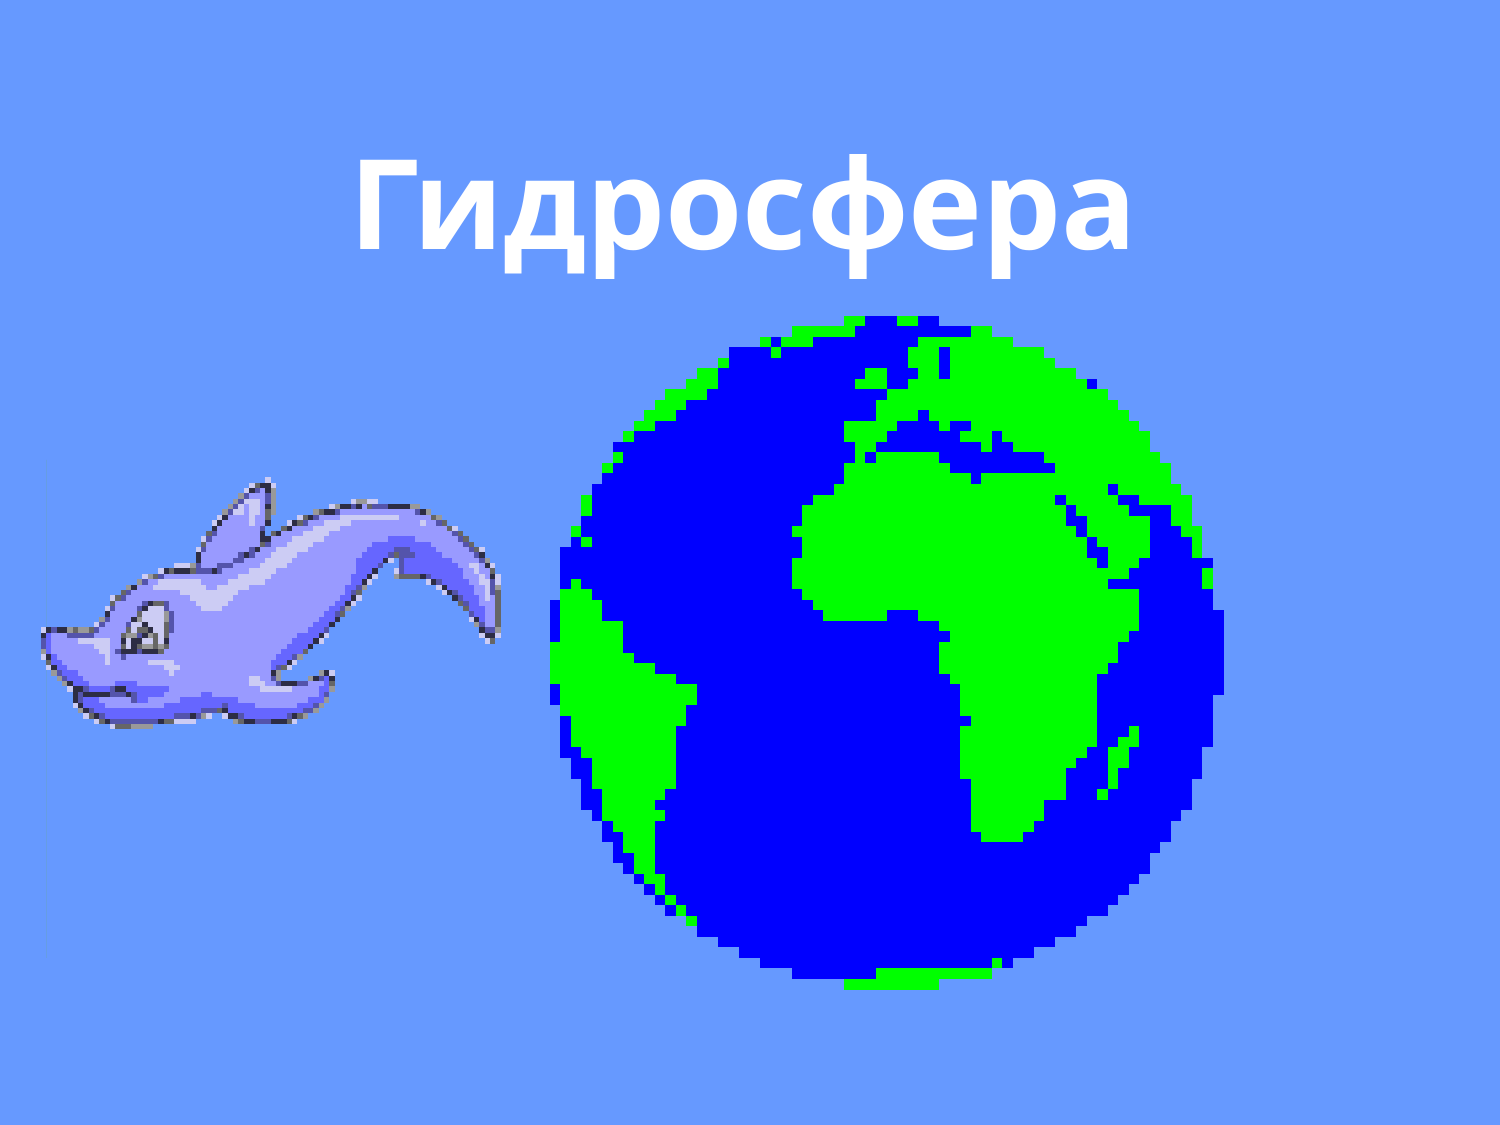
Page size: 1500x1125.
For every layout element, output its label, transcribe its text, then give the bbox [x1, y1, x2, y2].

text_box Гидросфера [334, 117, 1153, 282]
picture [40, 316, 1225, 990]
